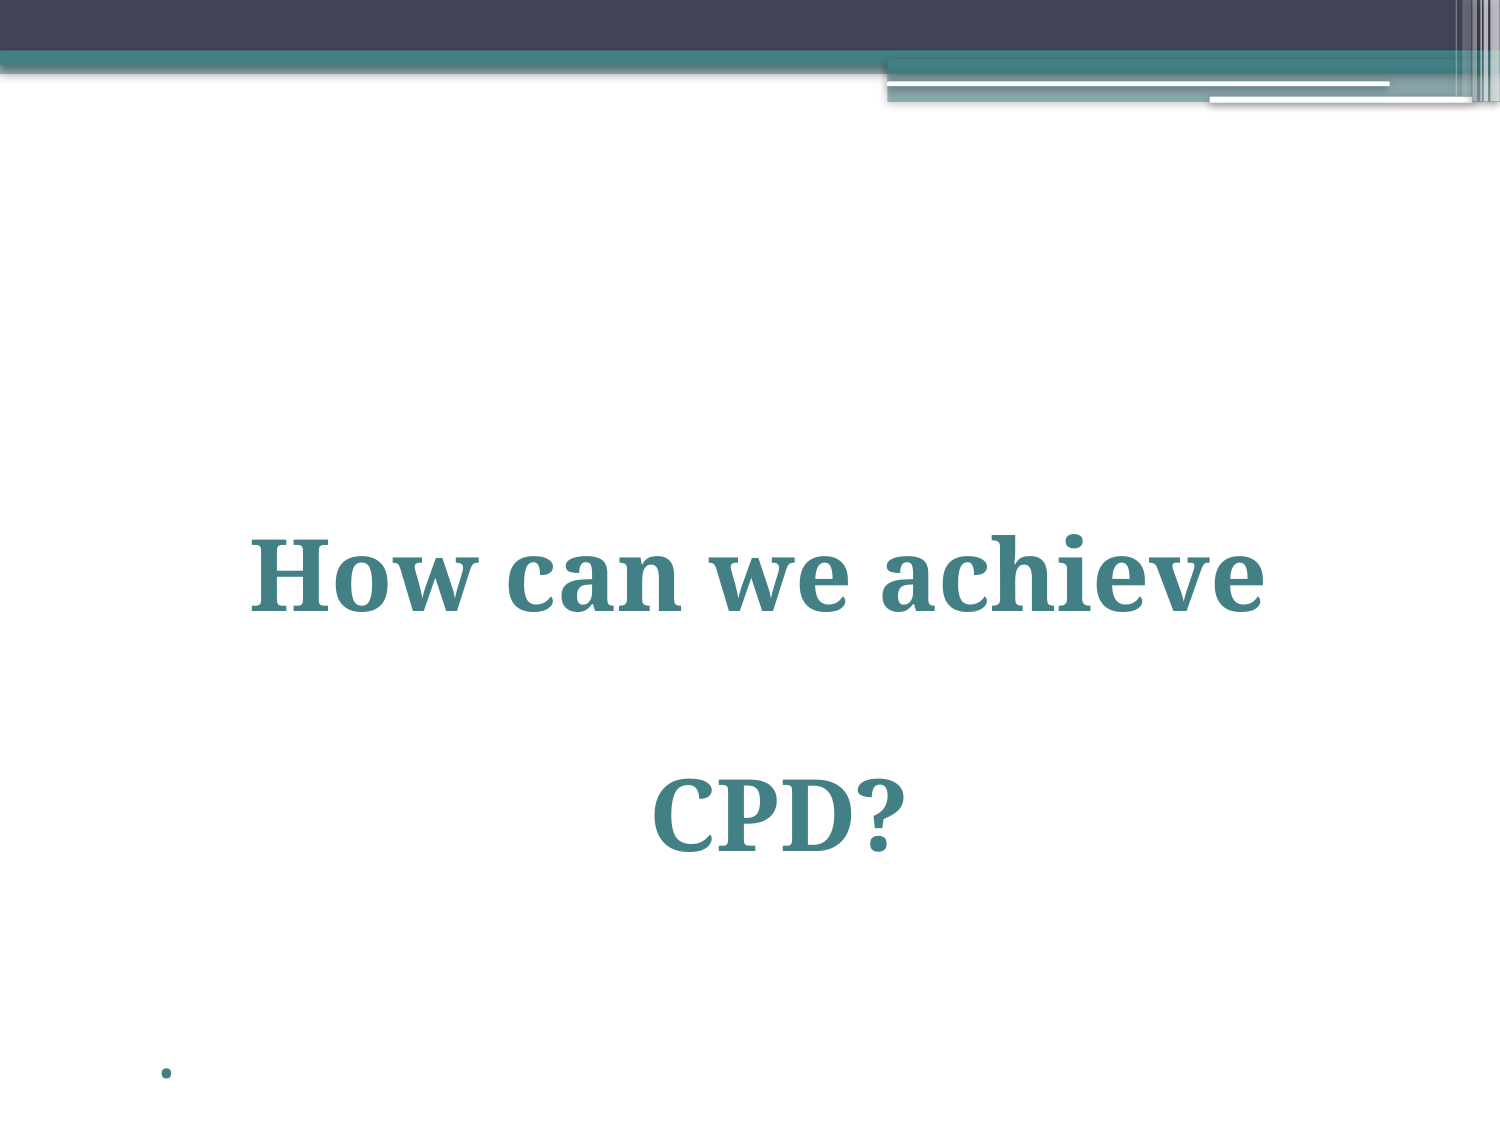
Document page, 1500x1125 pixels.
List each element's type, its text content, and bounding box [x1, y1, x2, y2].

list How can we achieve CPD? . [74, 287, 1426, 888]
